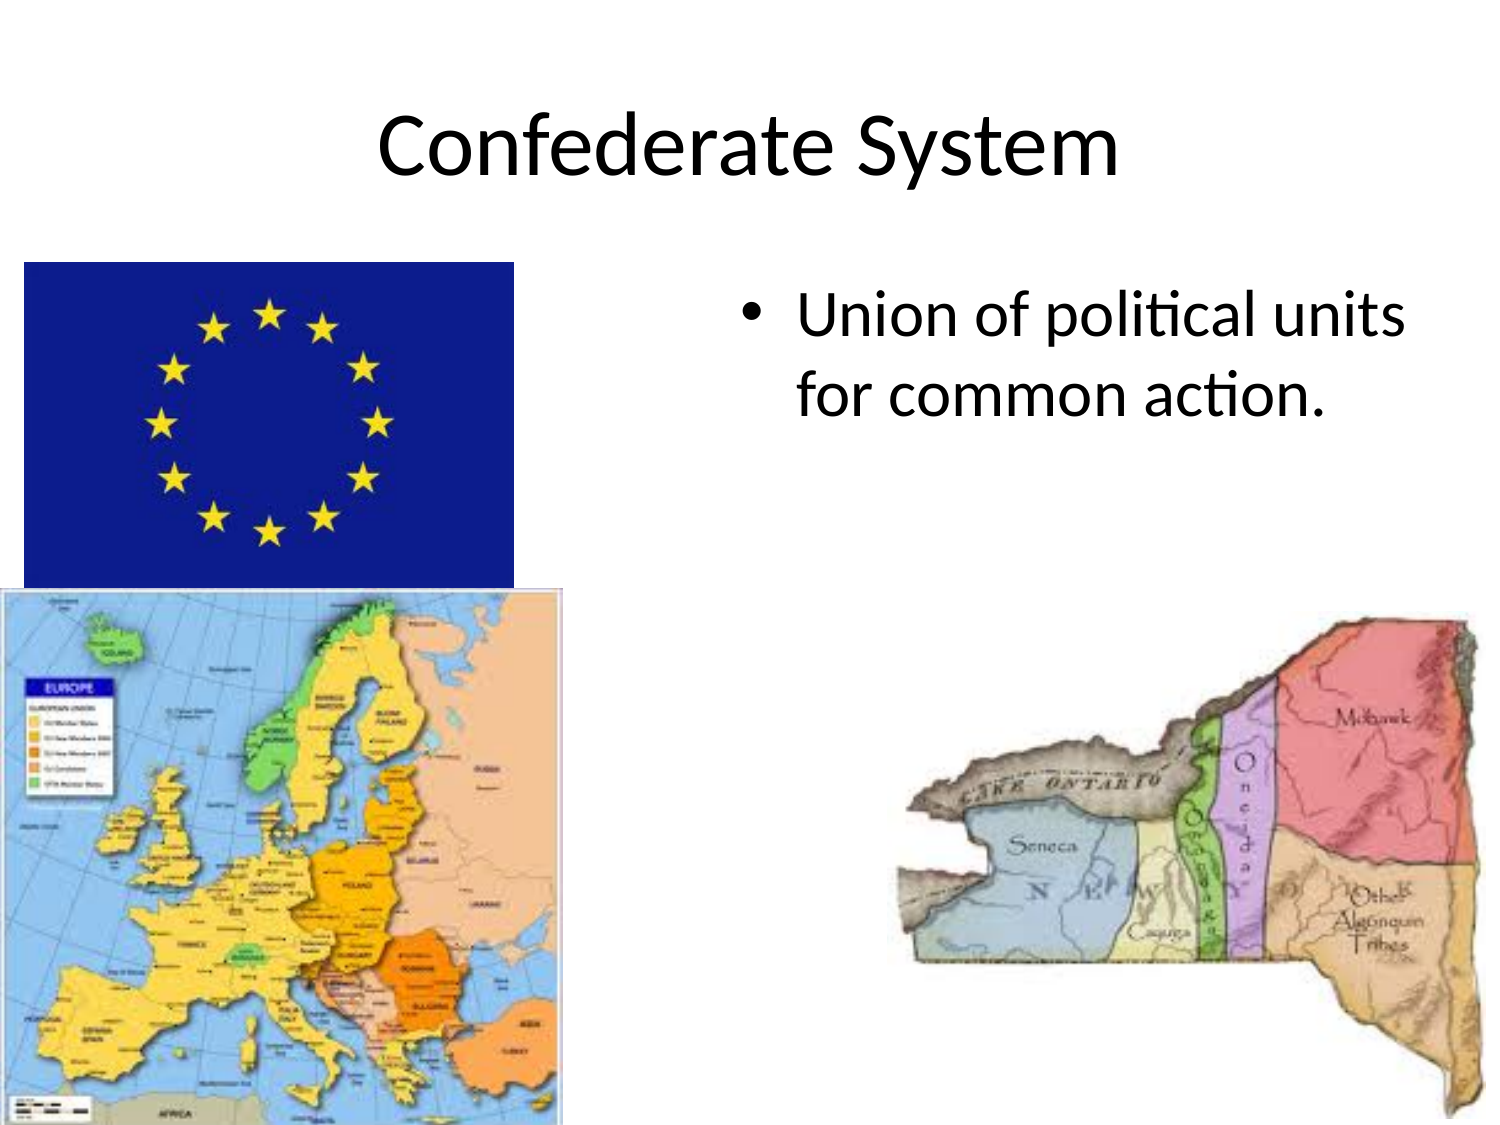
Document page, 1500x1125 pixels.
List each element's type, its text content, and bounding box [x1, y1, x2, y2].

picture [0, 262, 563, 1125]
picture [887, 611, 1486, 1119]
list Union of political units for common action. [725, 262, 1425, 1005]
title Confederate System [75, 45, 1425, 233]
